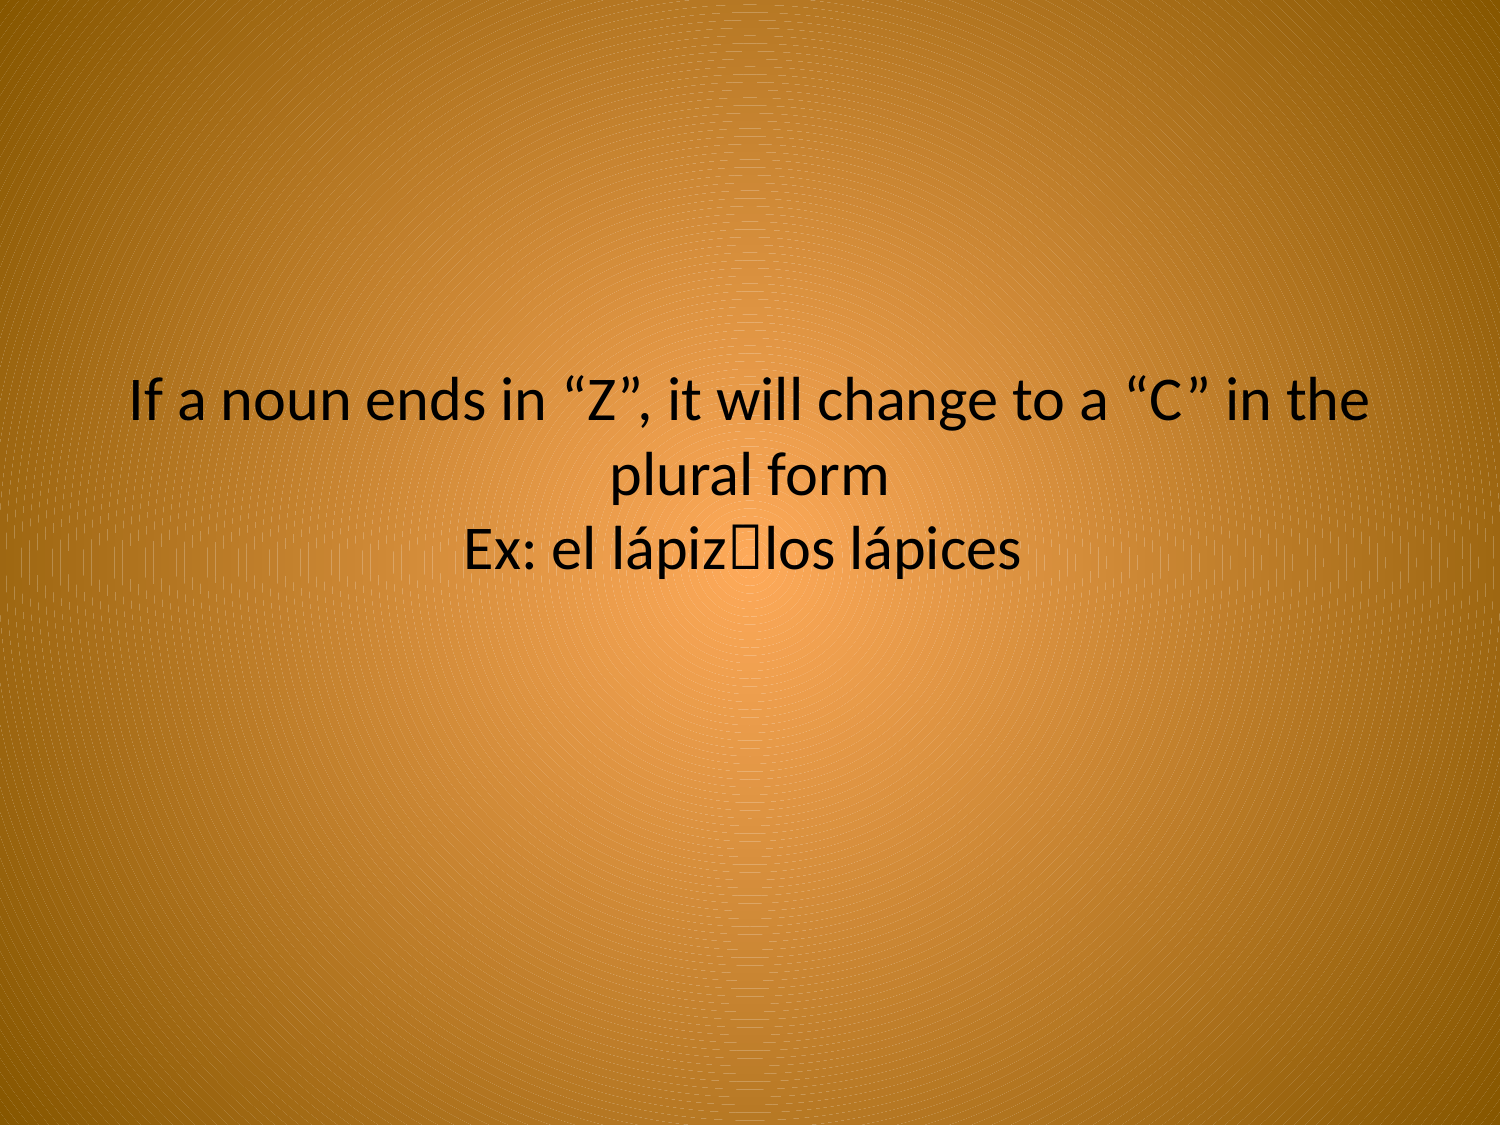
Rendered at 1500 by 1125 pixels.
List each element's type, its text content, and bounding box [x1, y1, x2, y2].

title If a noun ends in “Z”, it will change to a “C” in the plural form Ex: el lápizlos lápices [112, 349, 1388, 591]
